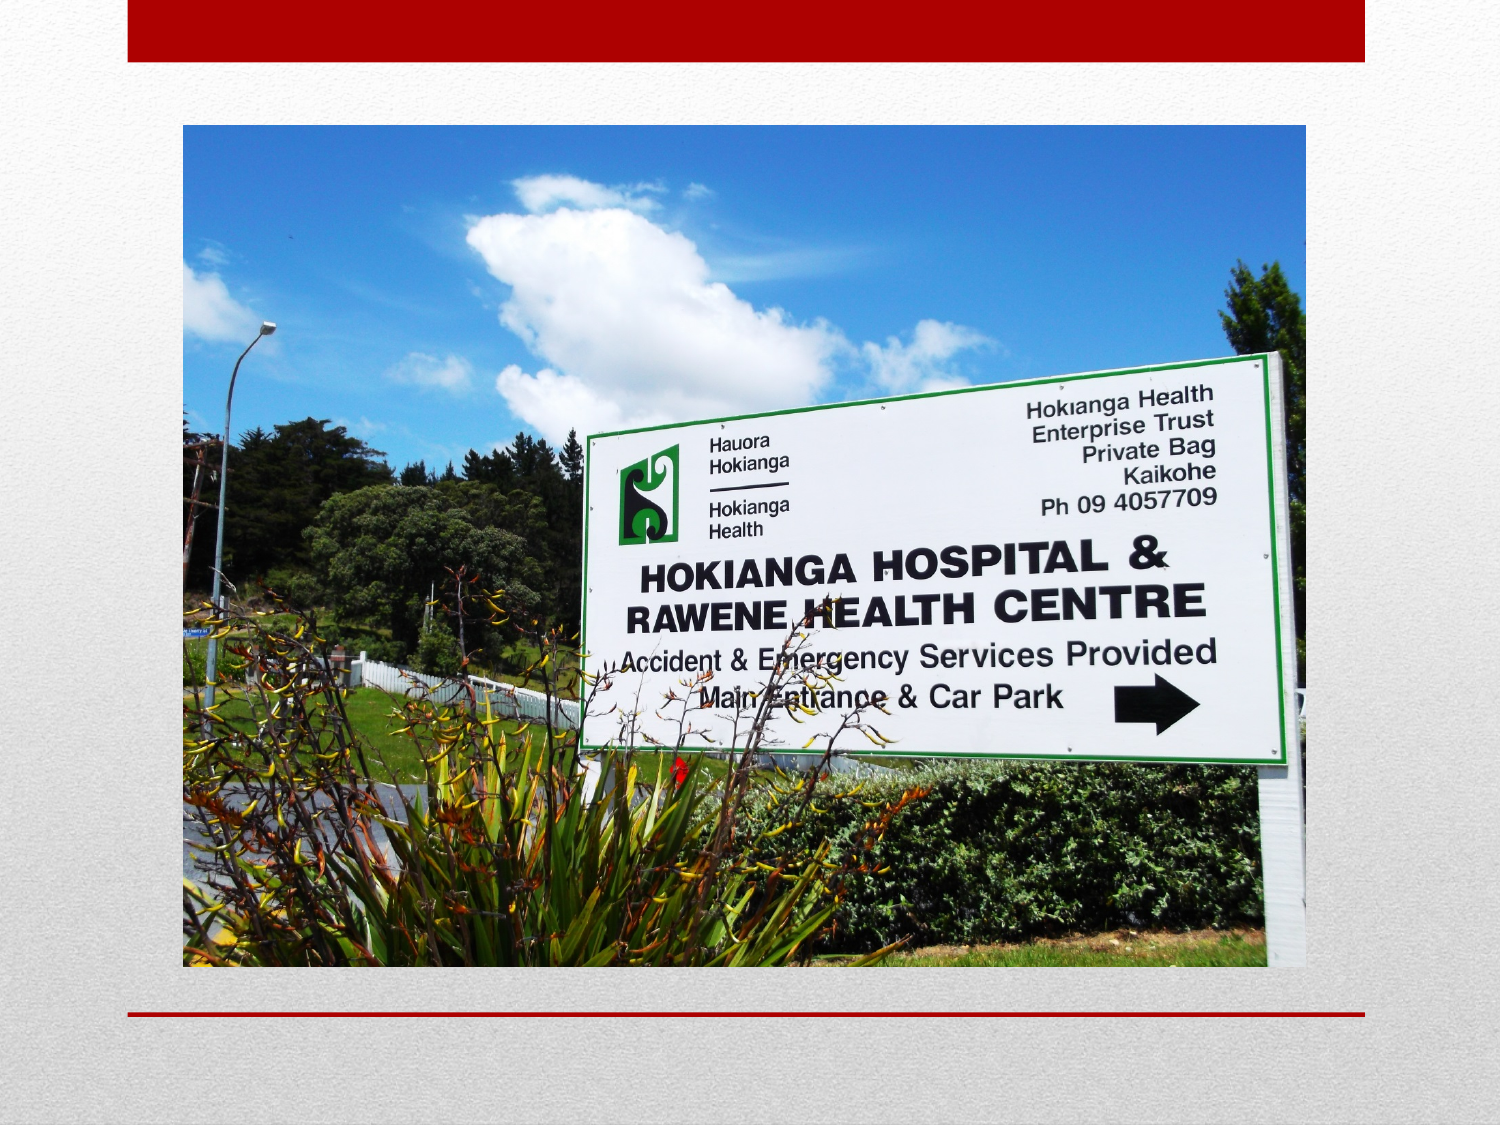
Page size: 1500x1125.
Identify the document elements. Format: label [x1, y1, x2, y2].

picture [182, 124, 1306, 968]
